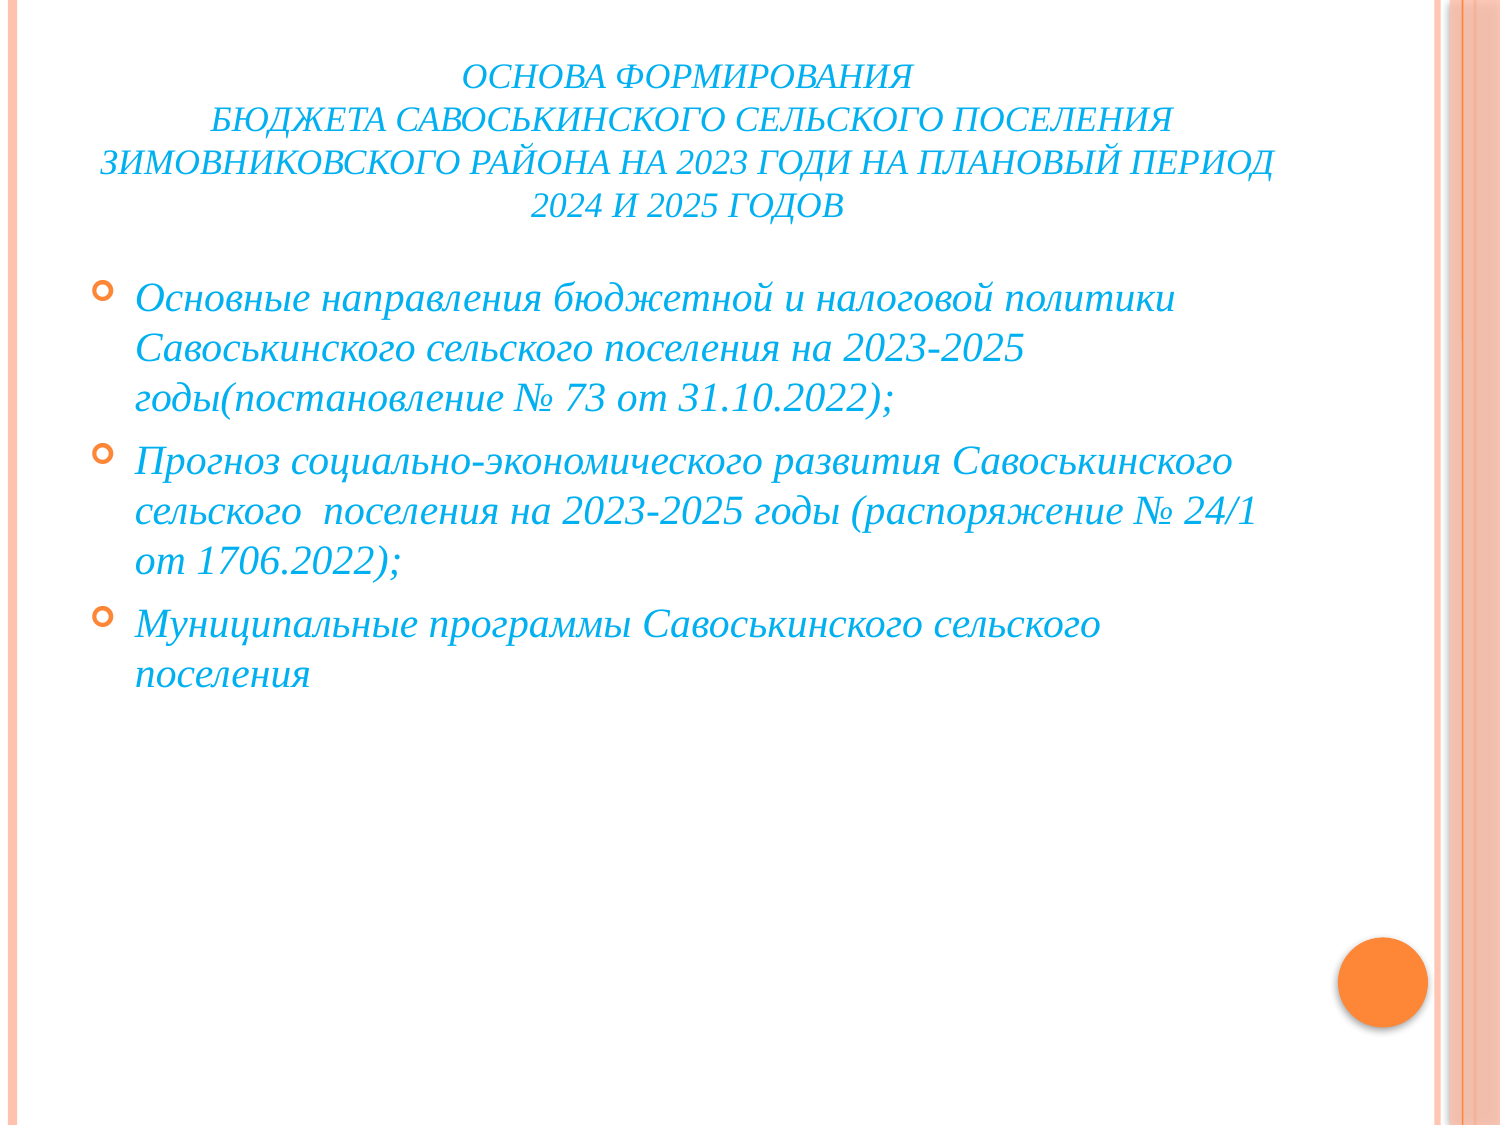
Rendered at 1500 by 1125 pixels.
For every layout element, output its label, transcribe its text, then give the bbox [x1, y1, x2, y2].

title Основа формирования бюджета Савоськинского сельского поселения Зимовниковского района на 2023 годи на плановый период 2024 и 2025 годов [75, 45, 1300, 233]
list Основные направления бюджетной и налоговой политики Савоськинского сельского поселения на 2023-2025 годы(постановление № 73 от 31.10.2022); Прогноз социально-экономического развития Савоськинского сельского поселения на 2023-2025 годы (распоряжение № 24/1 от 1706.2022); Муниципальные программы Савоськинского сельского поселения [75, 262, 1300, 1062]
